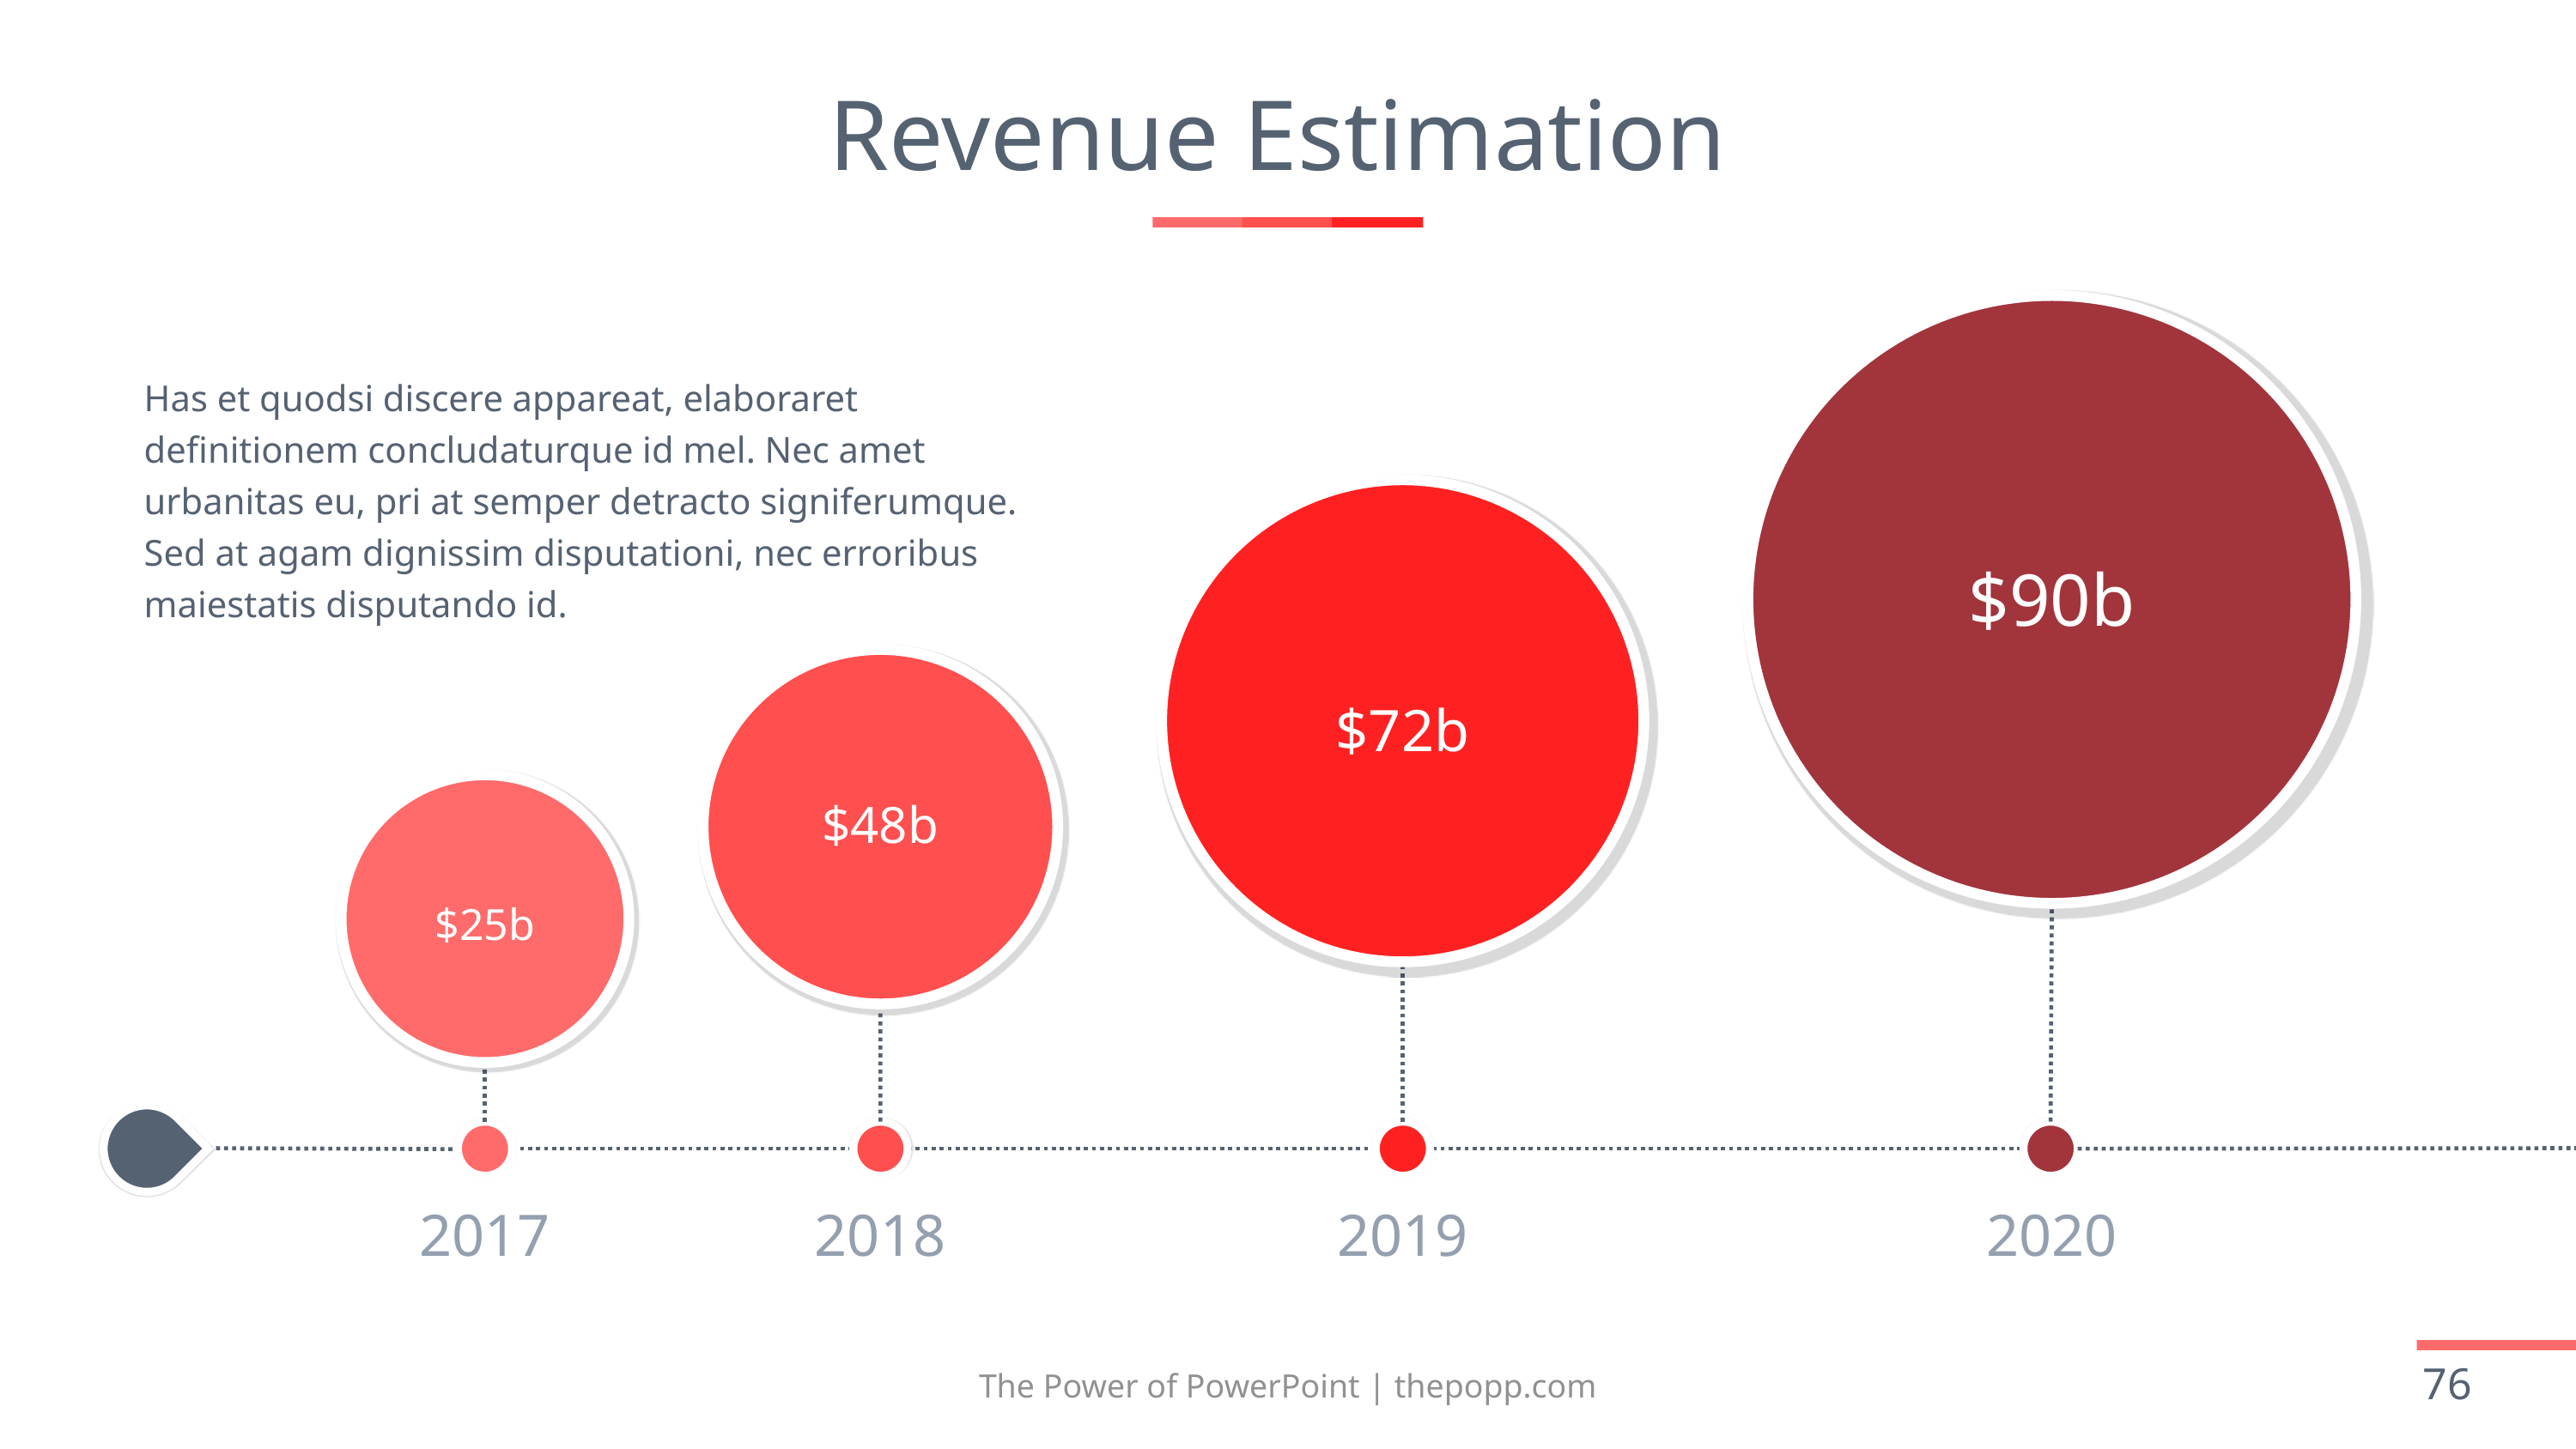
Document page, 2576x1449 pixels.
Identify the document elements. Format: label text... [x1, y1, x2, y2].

footer The Power of PowerPoint | thepopp.com [853, 1349, 1723, 1427]
title Revenue Estimation [69, 49, 2512, 230]
text_box 2020 [1844, 1179, 2259, 1281]
text_box [712, 886, 1049, 1005]
text_box [720, 648, 1041, 749]
text_box 2019 [1195, 1179, 1610, 1281]
text_box [1757, 294, 2347, 520]
slide_number 76 [2409, 1351, 2576, 1421]
text_box [102, 1104, 209, 1193]
text_box $90b [1747, 520, 2356, 658]
text_box 2017 [277, 1179, 673, 1281]
text_box [1170, 478, 1636, 653]
text_box [357, 987, 613, 1064]
text_box [1375, 1120, 1431, 1177]
text_box [2022, 1120, 2079, 1177]
text_box [1753, 658, 2351, 905]
text_box [852, 1120, 909, 1177]
text_box 2018 [673, 1179, 1088, 1281]
text_box Has et quodsi discere appareat, elaboraret definitionem concludaturque id mel. Nec amet urbanitas eu, pri at semper detracto signiferumque. Sed at agam dignissim disputationi, nec erroribus maiestatis disputando id. [131, 361, 1088, 631]
text_box $25b [341, 850, 629, 987]
text_box $72b [1161, 653, 1644, 791]
text_box $48b [702, 749, 1058, 886]
text_box [1170, 791, 1635, 963]
text_box [457, 1120, 513, 1177]
text_box [357, 773, 613, 850]
